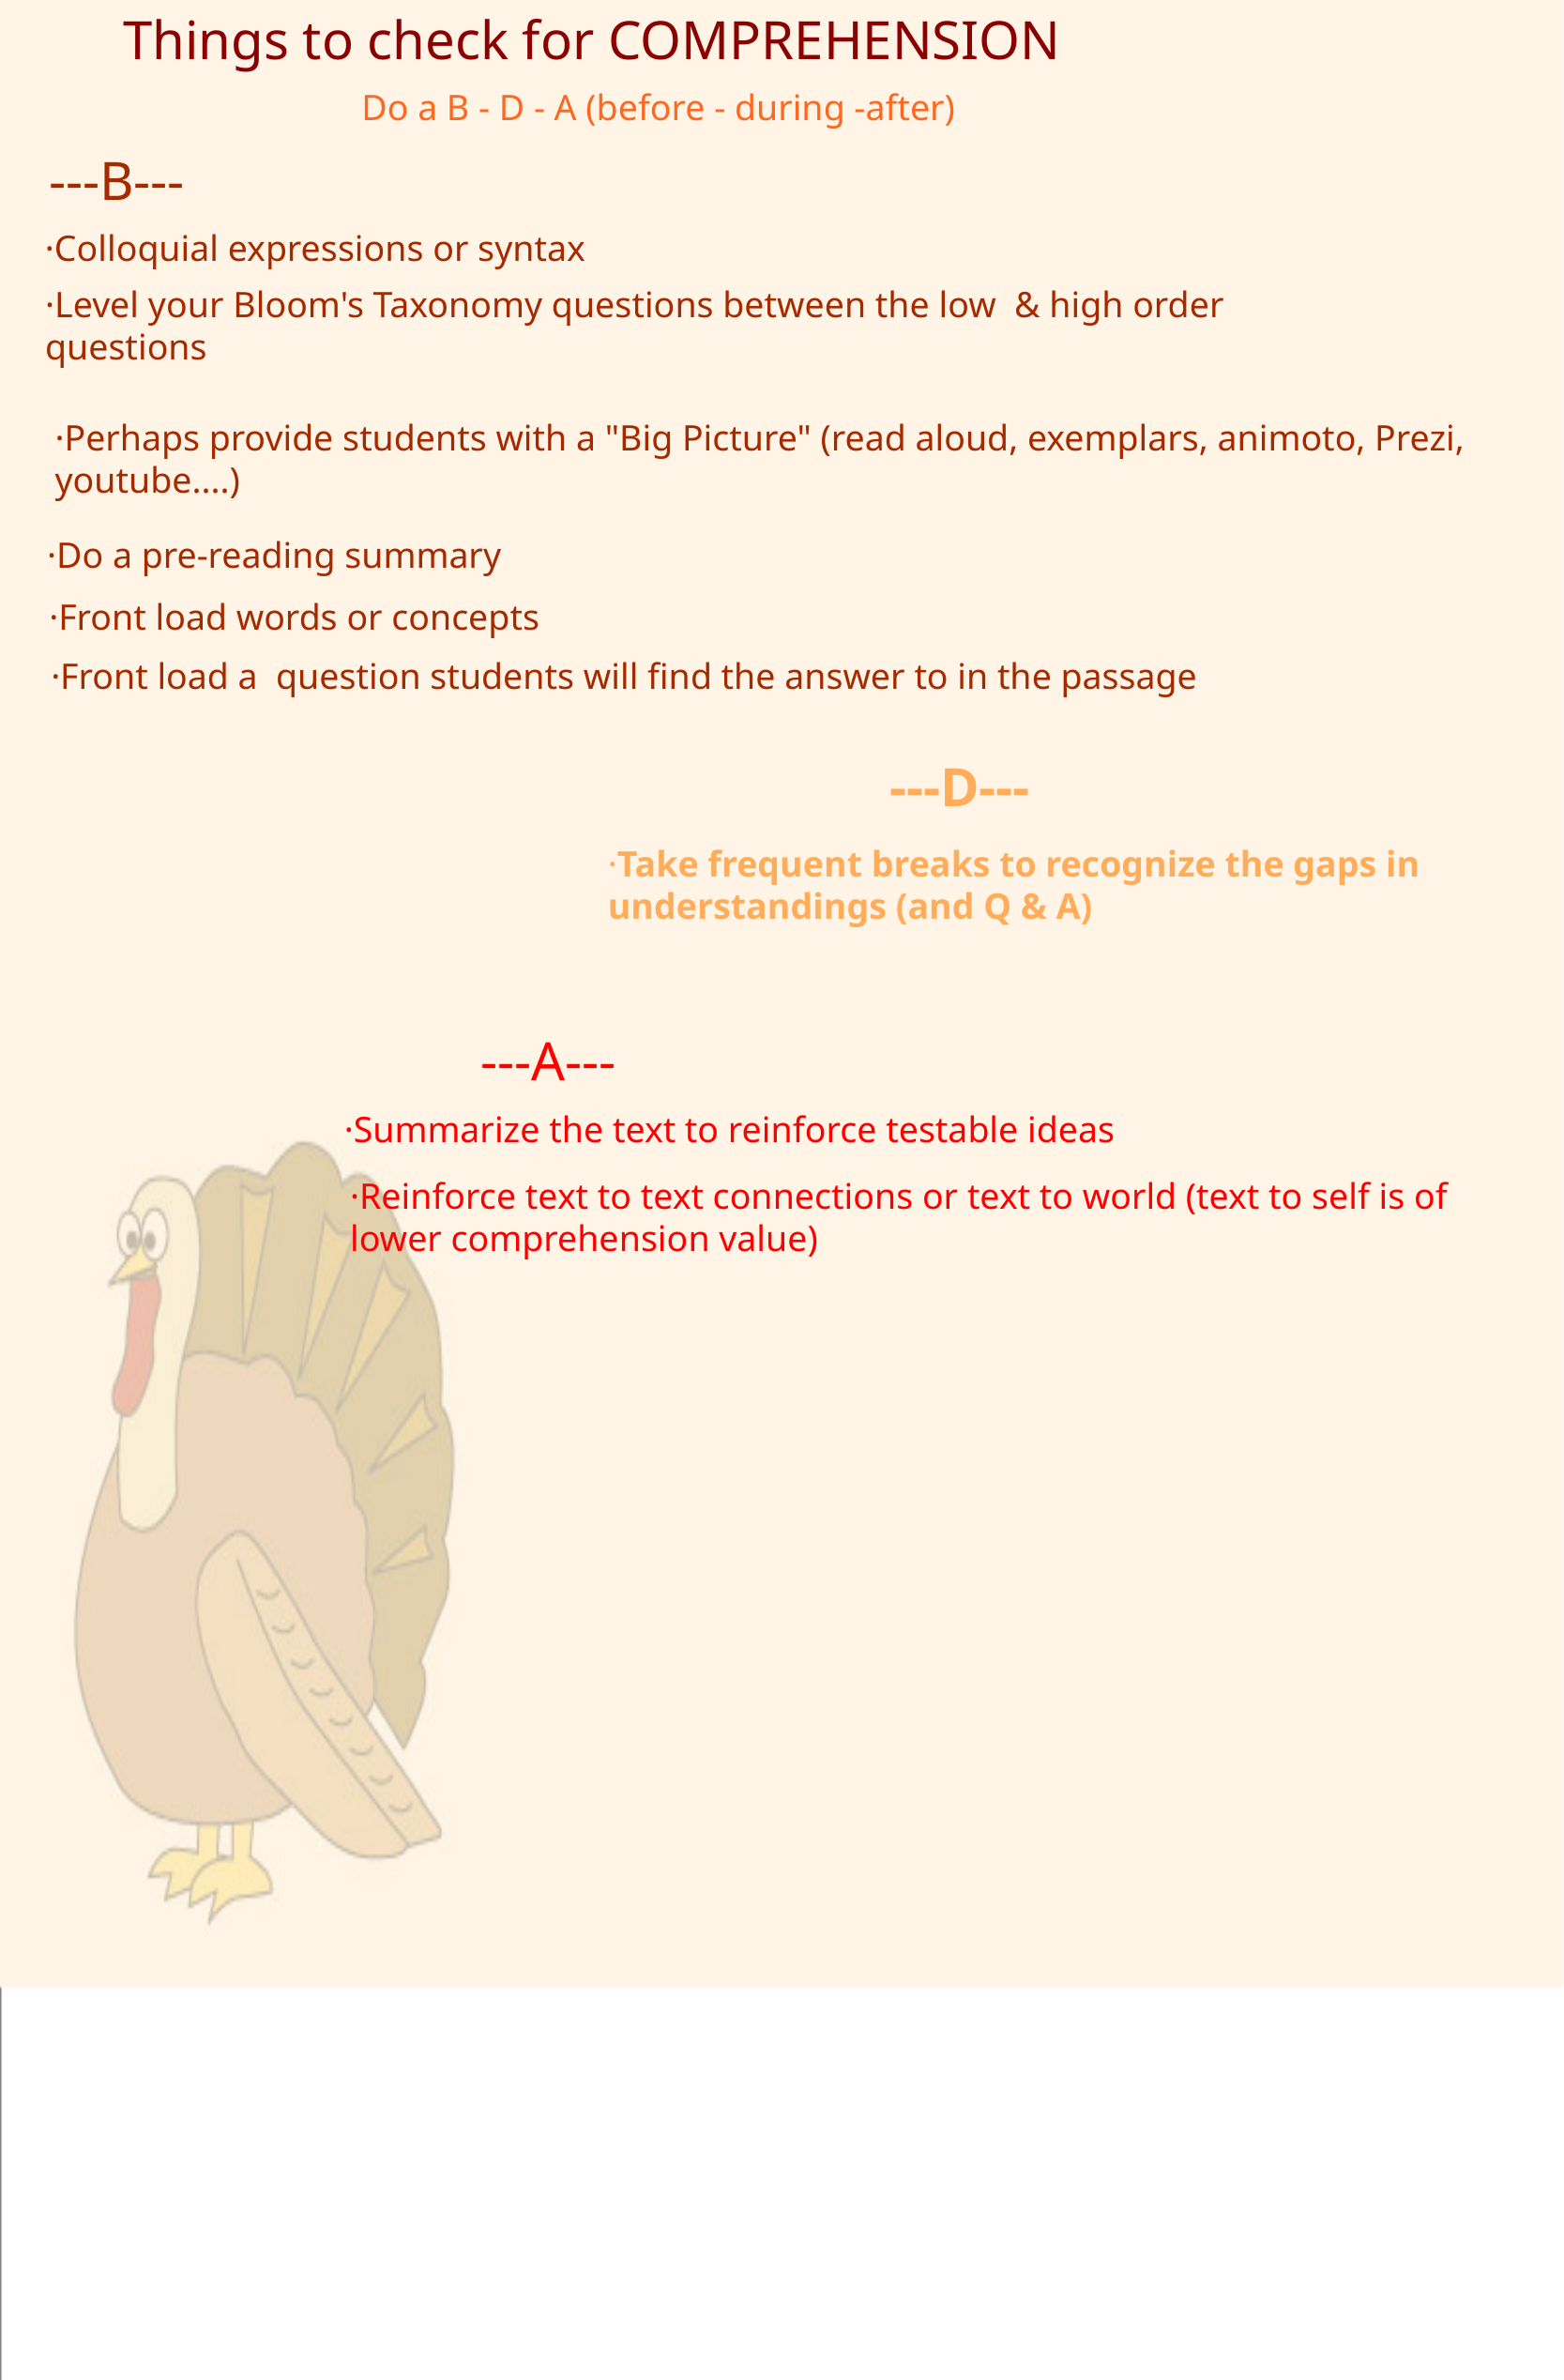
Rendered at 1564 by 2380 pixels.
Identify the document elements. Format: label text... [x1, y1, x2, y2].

picture [0, 0, 1564, 2380]
text_box ·Reinforce text to text connections or text to world (text to self is of lower comprehension value) [336, 1167, 1548, 1266]
text_box ·Colloquial expressions or syntax [31, 219, 844, 275]
text_box ·Do a pre-reading summary [33, 526, 725, 583]
text_box ---A--- [466, 1020, 776, 1098]
text_box Do a B - D - A (before - during -after) [347, 78, 1248, 134]
text_box ---D--- [875, 746, 1248, 825]
text_box ·Take frequent breaks to recognize the gaps in understandings (and Q & A) [594, 834, 1553, 934]
text_box Things to check for COMPREHENSION [109, 0, 1513, 78]
text_box ---B--- [35, 141, 341, 219]
text_box ·Perhaps provide students with a "Big Picture" (read aloud, exemplars, animoto, Prezi, youtube....) [40, 408, 1564, 508]
text_box ·Summarize the text to reinforce testable ideas [330, 1100, 1504, 1157]
text_box ·Front load words or concepts [35, 588, 790, 645]
text_box ·Front load a question students will find the answer to in the passage [37, 647, 1362, 704]
text_box ·Level your Bloom's Taxonomy questions between the low & high order questions [31, 275, 1365, 374]
